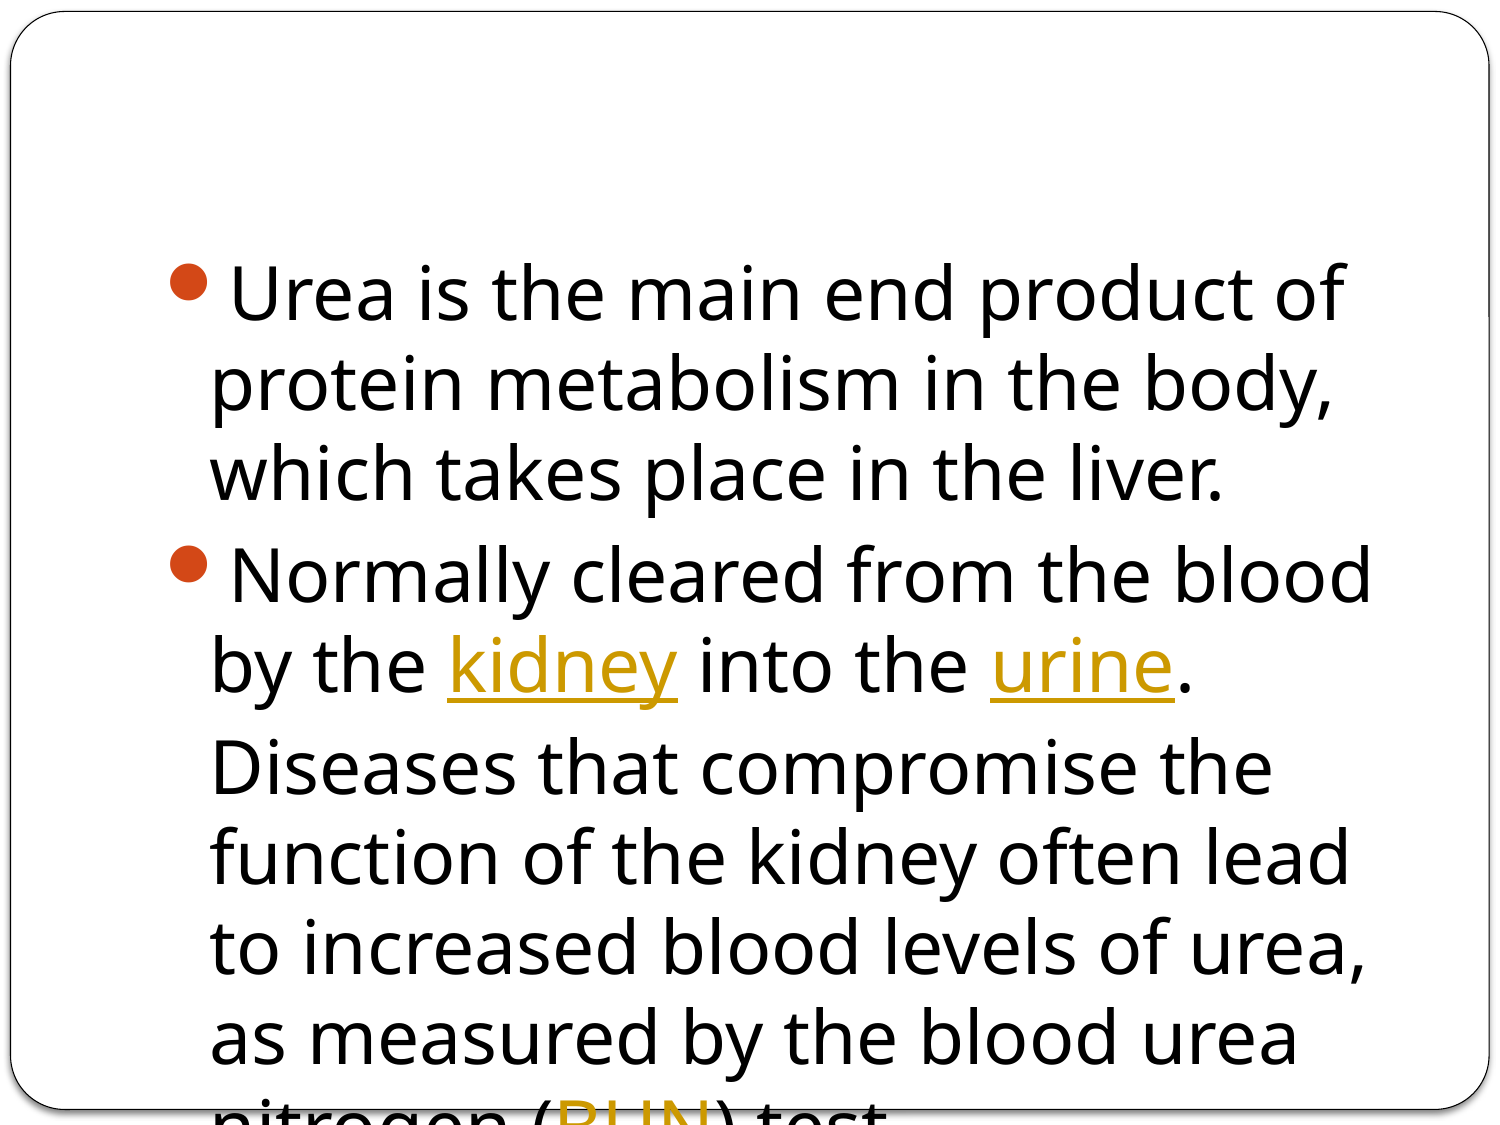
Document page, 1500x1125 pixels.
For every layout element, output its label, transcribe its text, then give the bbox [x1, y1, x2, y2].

list Urea is the main end product of protein metabolism in the body, which takes place in the liver. Normally cleared from the blood by the kidney into the urine. Diseases that compromise the function of the kidney often lead to increased blood levels of urea, as measured by the blood urea nitrogen (BUN) test. [150, 237, 1425, 988]
